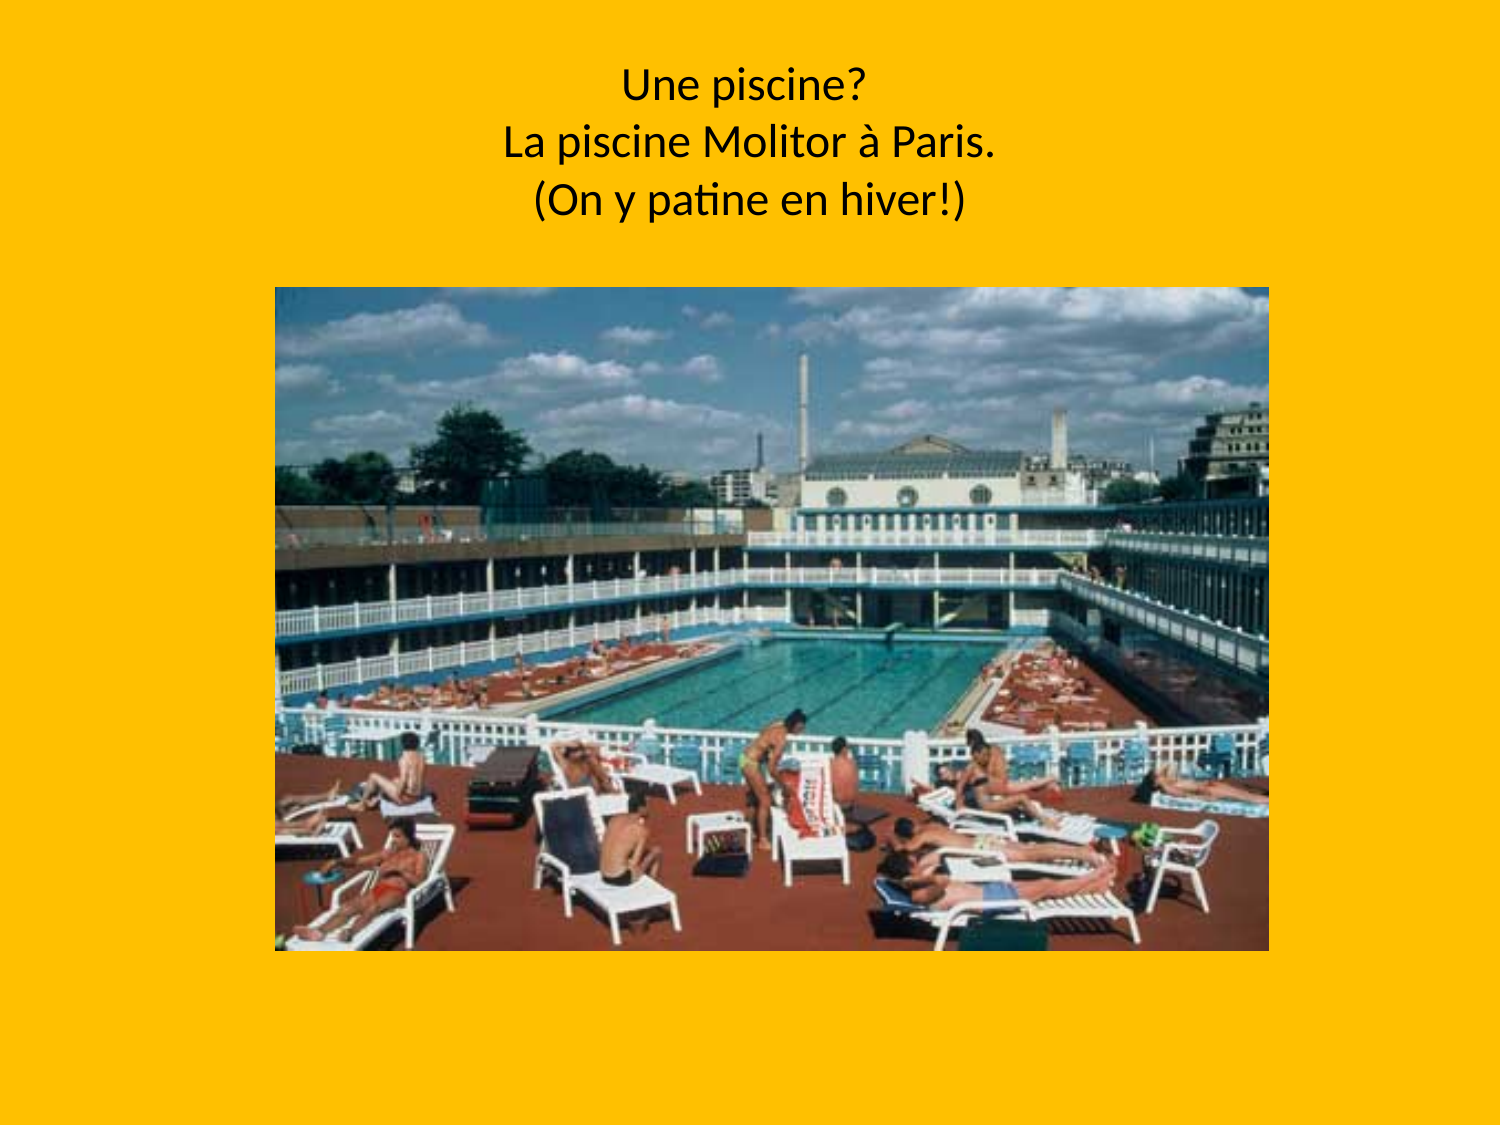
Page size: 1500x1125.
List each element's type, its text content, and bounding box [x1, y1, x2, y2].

title Une piscine? La piscine Molitor à Paris. (On y patine en hiver!) [75, 45, 1425, 233]
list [274, 287, 1269, 952]
